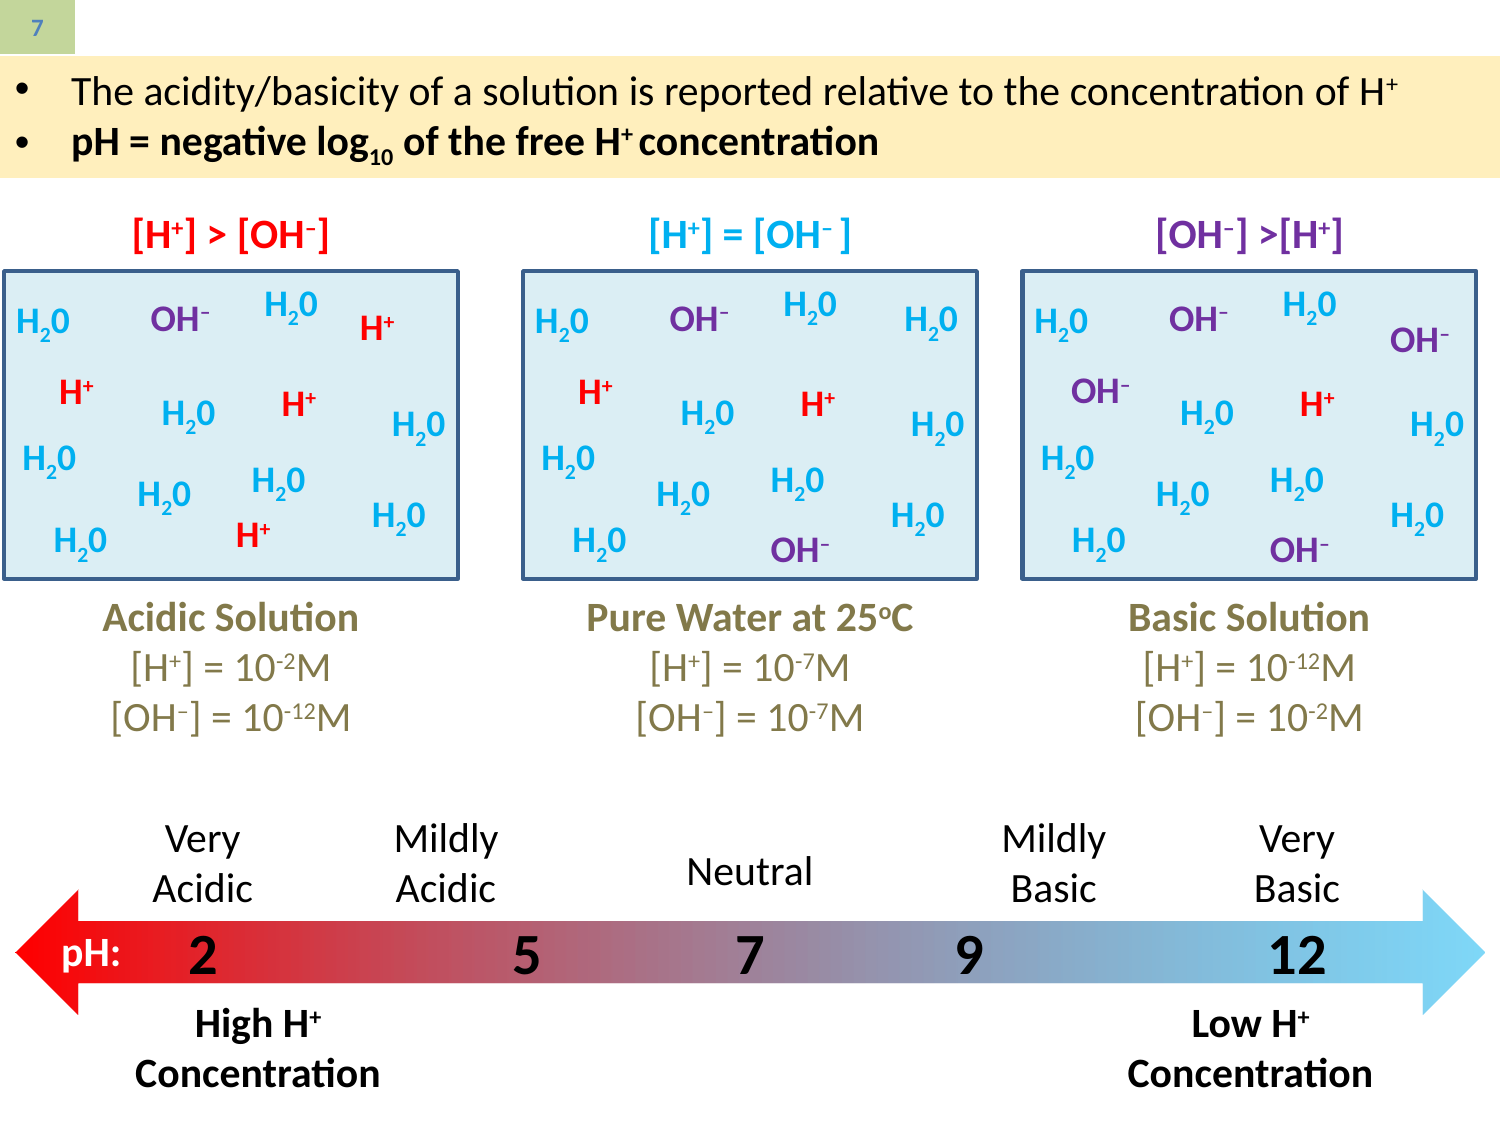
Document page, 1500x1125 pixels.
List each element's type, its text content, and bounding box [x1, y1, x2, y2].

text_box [0, 270, 463, 579]
text_box Acidic Solution [H+] = 10-2M [OH–] = 10-12M [4, 587, 458, 748]
text_box [H+] > [OH–] [3, 199, 459, 265]
text_box Basic Solution [H+] = 10-12M [OH–] = 10-2M [1022, 587, 1477, 748]
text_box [1018, 270, 1481, 579]
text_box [15, 803, 1485, 1106]
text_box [518, 270, 982, 579]
text_box Pure Water at 25oC [H+] = 10-7M [OH–] = 10-7M [539, 587, 961, 748]
text_box [OH–] >[H+] [1022, 199, 1477, 265]
text_box The acidity/basicity of a solution is reported relative to the concentration of H+ pH = negative log10 of the free H+ concentration [0, 56, 1500, 178]
text_box [H+] = [OH– ] [523, 199, 977, 265]
